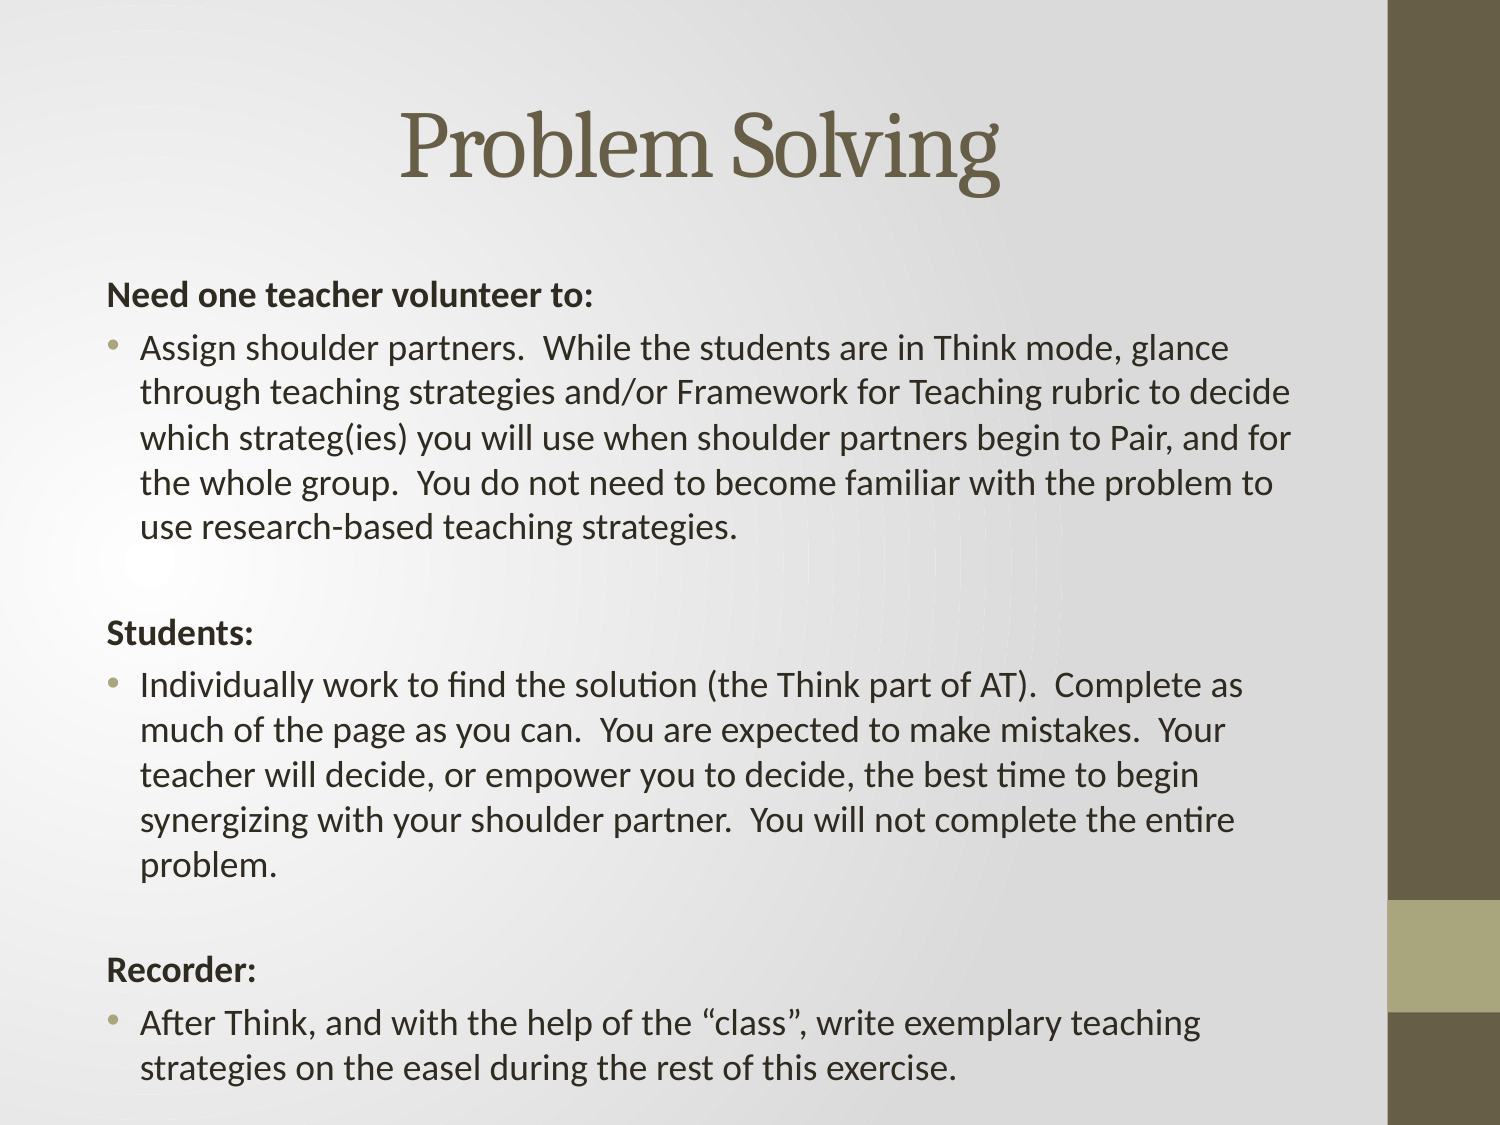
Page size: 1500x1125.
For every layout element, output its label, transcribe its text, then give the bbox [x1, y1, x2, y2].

list Need one teacher volunteer to: Assign shoulder partners. While the students are in Think mode, glance through teaching strategies and/or Framework for Teaching rubric to decide which strateg(ies) you will use when shoulder partners begin to Pair, and for the whole group. You do not need to become familiar with the problem to use research-based teaching strategies. Students: Individually work to find the solution (the Think part of AT). Complete as much of the page as you can. You are expected to make mistakes. Your teacher will decide, or empower you to decide, the best time to begin synergizing with your shoulder partner. You will not complete the entire problem. Recorder: After Think, and with the help of the “class”, write exemplary teaching strategies on the easel during the rest of this exercise. [75, 262, 1325, 1100]
title Problem Solving [75, 45, 1325, 233]
